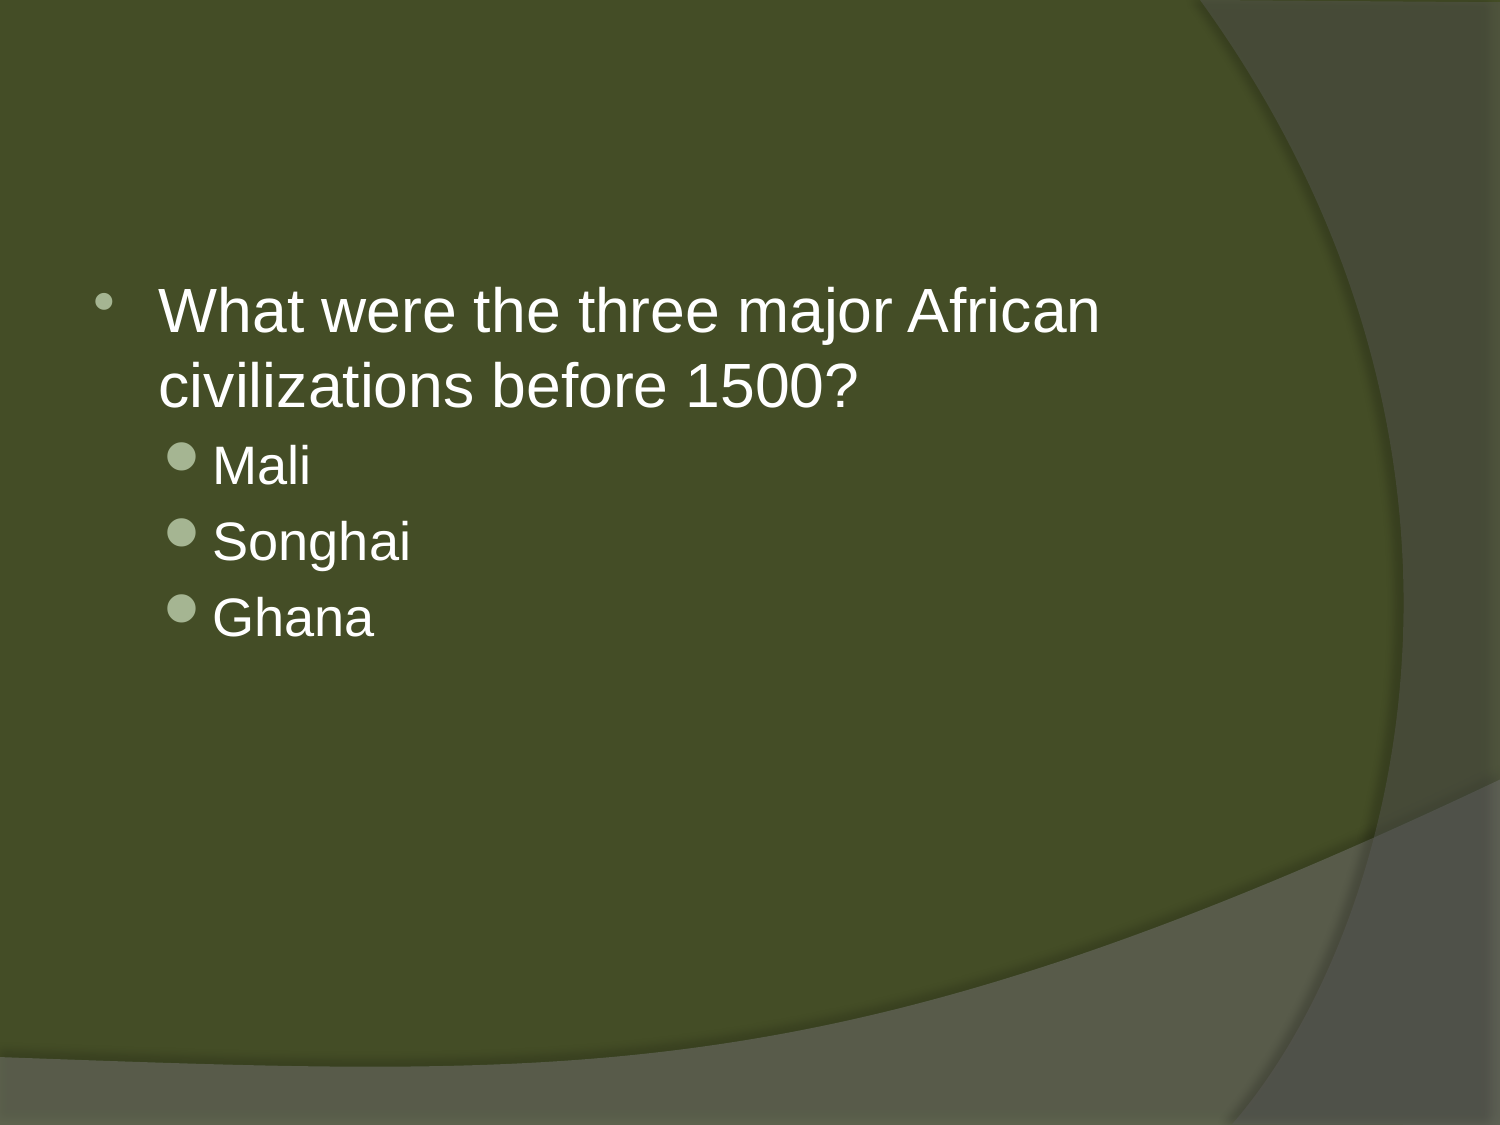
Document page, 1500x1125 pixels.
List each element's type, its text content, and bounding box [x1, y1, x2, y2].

list What were the three major African civilizations before 1500? Mali Songhai Ghana [75, 262, 1300, 1005]
